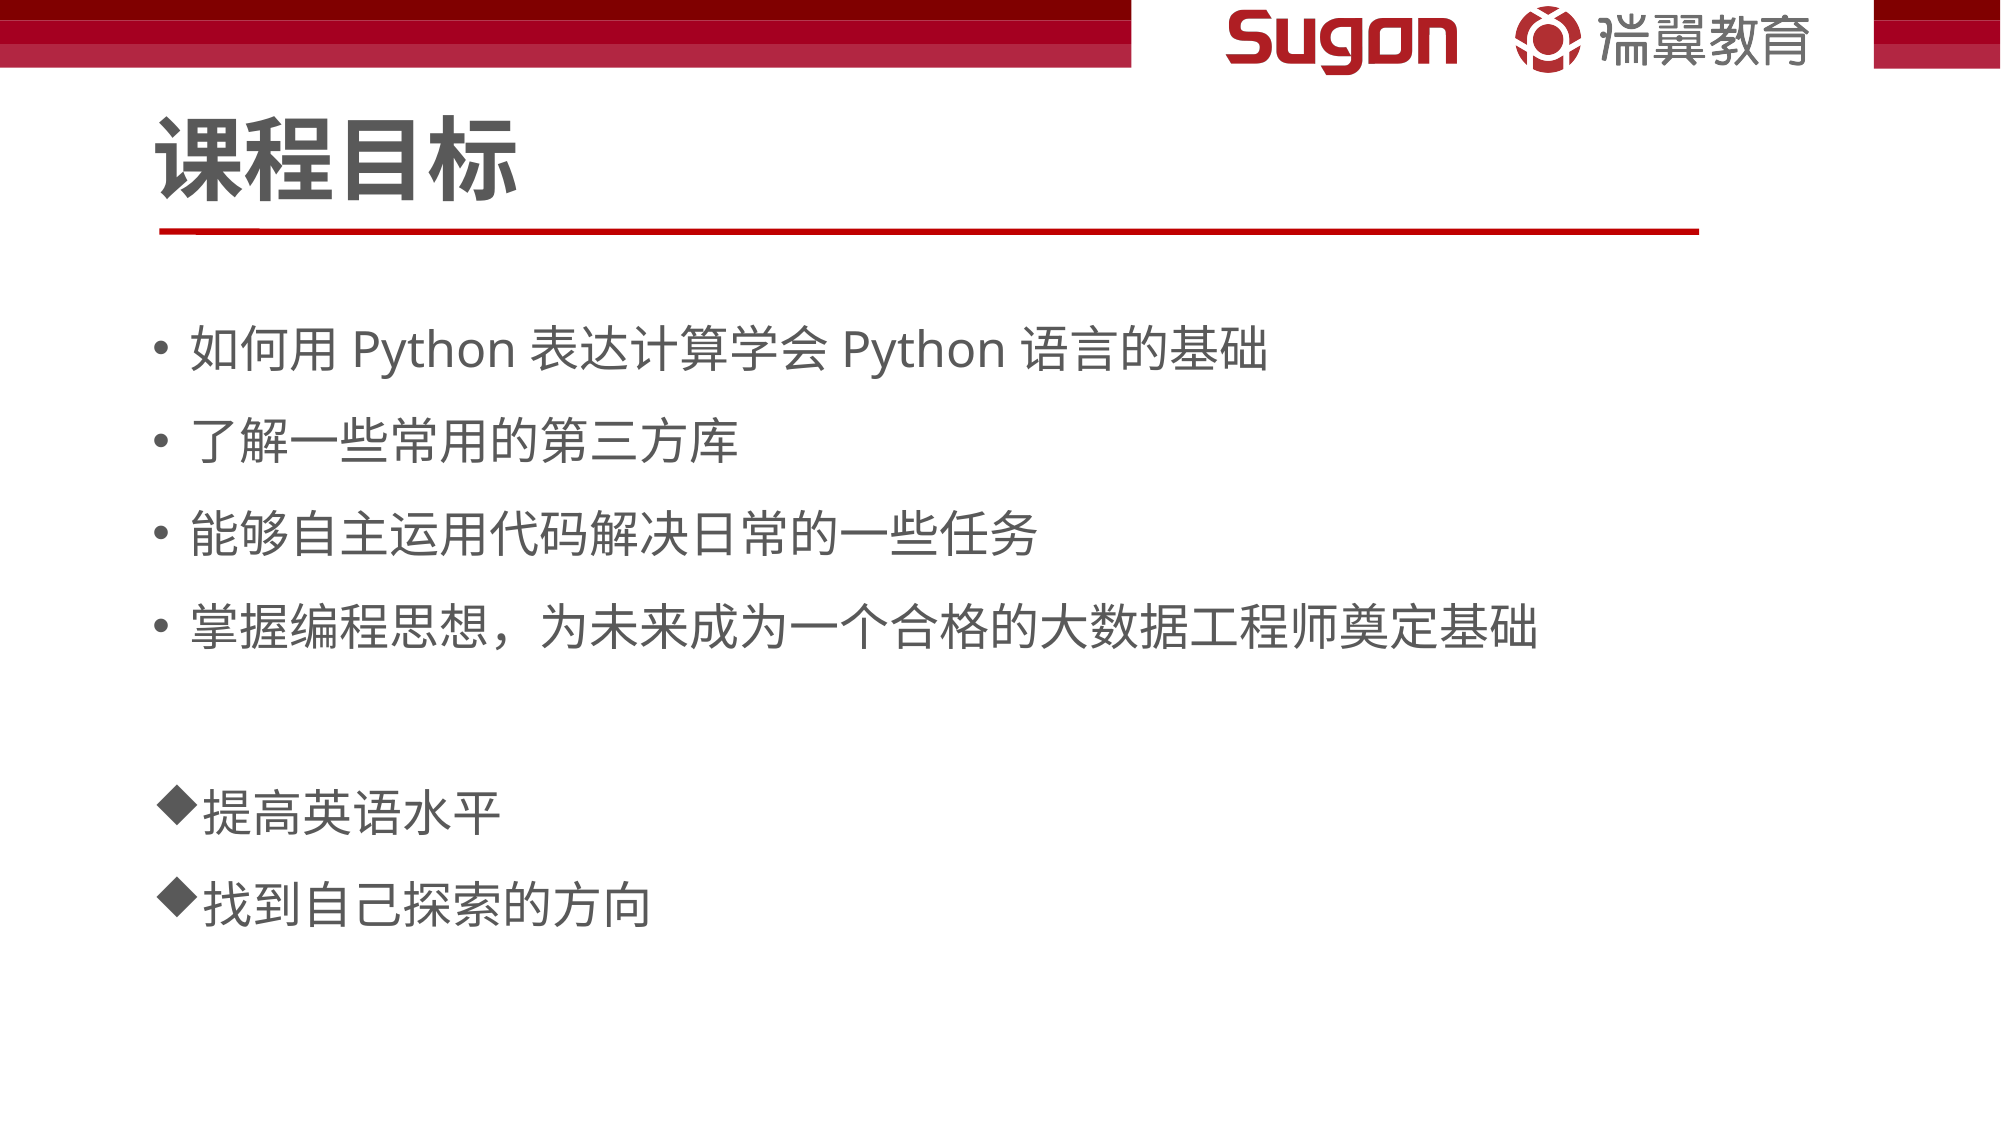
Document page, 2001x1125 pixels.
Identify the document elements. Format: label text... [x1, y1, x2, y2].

picture [1194, 0, 1484, 52]
picture [1515, 6, 1809, 52]
title 课程目标 [137, 52, 1863, 175]
list 如何用Python表达计算学会Python语言的基础 了解一些常用的第三方库 能够自主运用代码解决日常的一些任务 掌握编程思想，为未来成为一个合格的大数据工程师奠定基础 提高英语水平 找到自己探索的方向 [137, 297, 1863, 1012]
